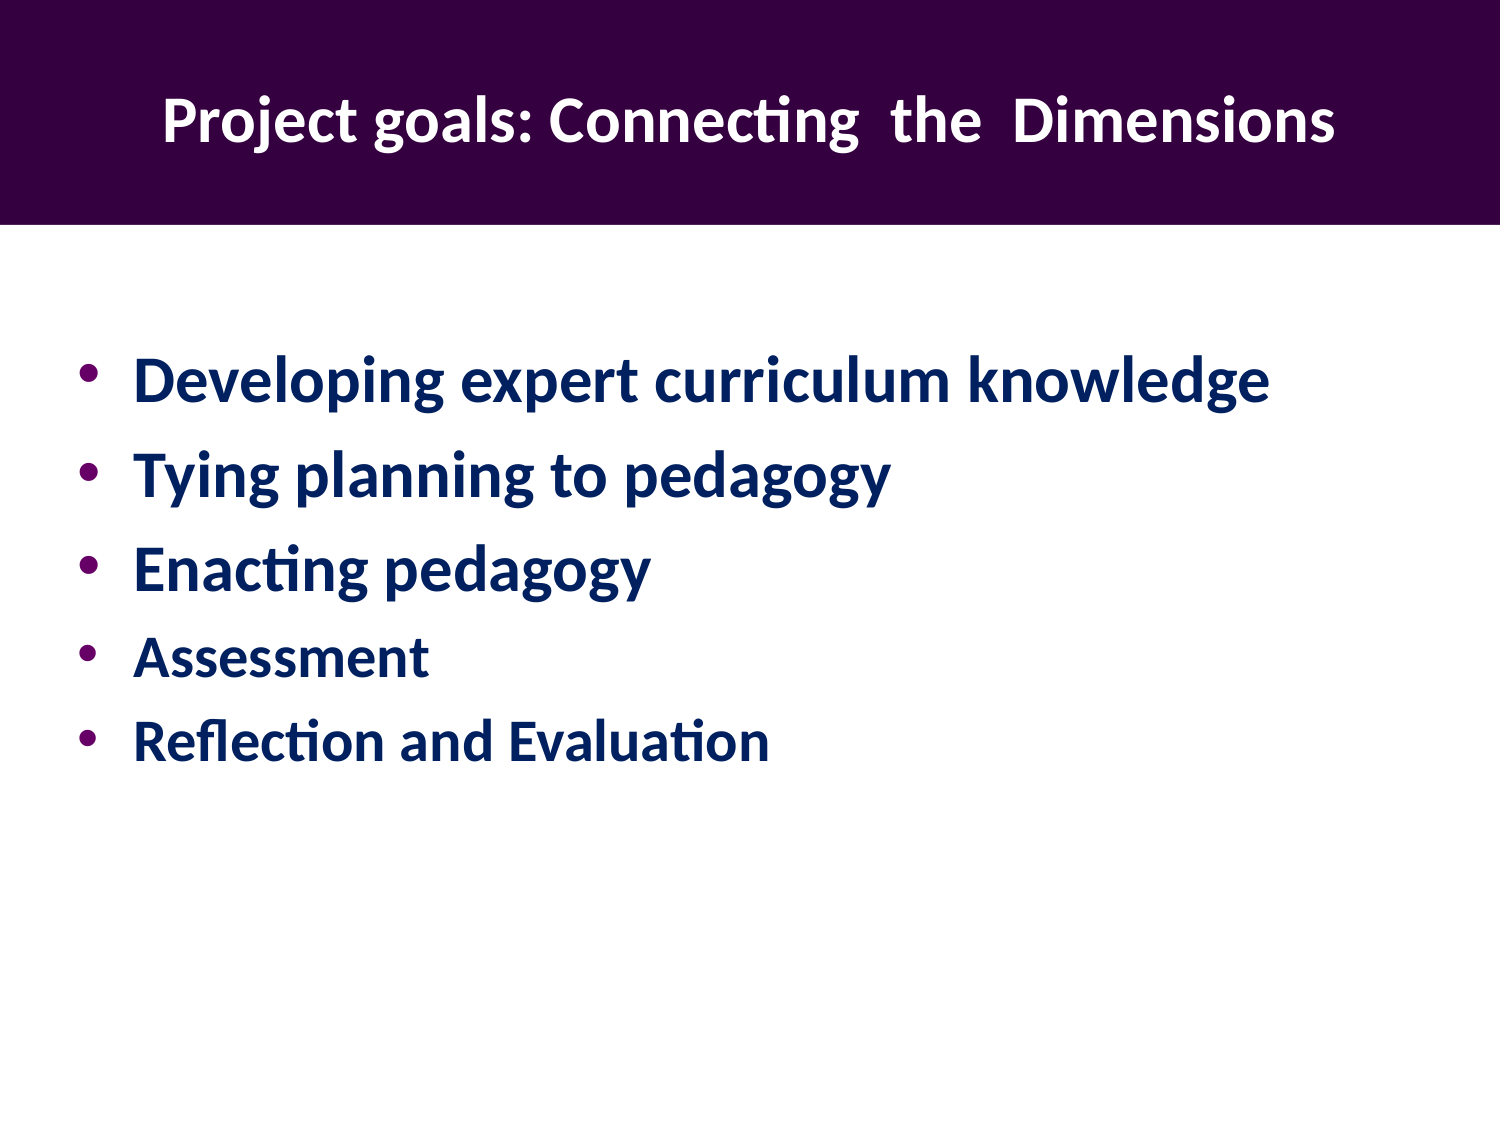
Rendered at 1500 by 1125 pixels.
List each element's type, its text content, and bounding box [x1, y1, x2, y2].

title Project goals: Connecting the Dimensions [0, 0, 1500, 224]
list Developing expert curriculum knowledge Tying planning to pedagogy Enacting pedagogy Assessment Reflection and Evaluation [0, 224, 1500, 1125]
